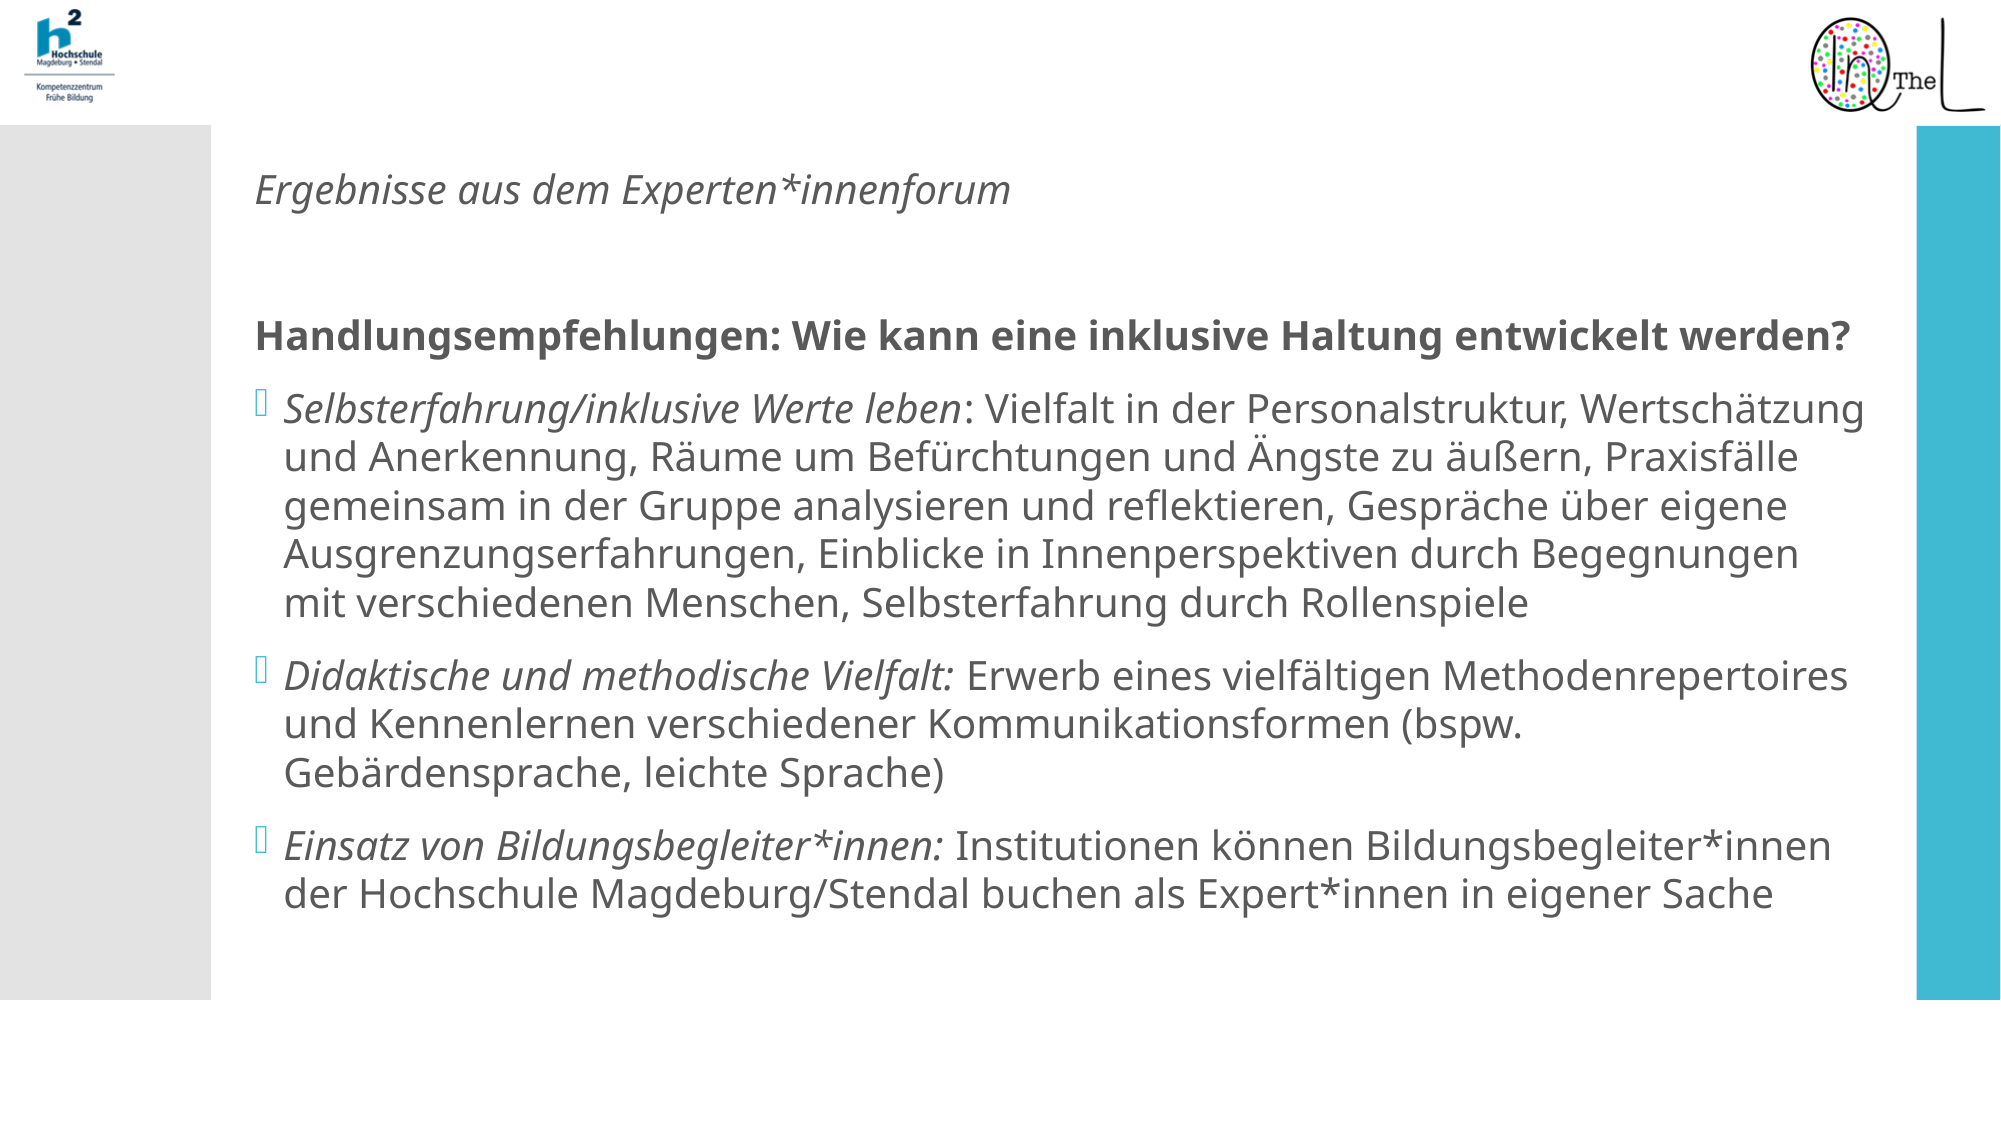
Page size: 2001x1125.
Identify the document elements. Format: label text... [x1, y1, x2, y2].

text_box [0, 0, 2000, 1125]
text_box [0, 124, 212, 1001]
picture [1809, 17, 1987, 113]
picture [13, 0, 127, 113]
list Ergebnisse aus dem Experten*innenforum Handlungsempfehlungen: Wie kann eine inklusive Haltung entwickelt werden? Selbsterfahrung/inklusive Werte leben: Vielfalt in der Personalstruktur, Wertschätzung und Anerkennung, Räume um Befürchtungen und Ängste zu äußern, Praxisfälle gemeinsam in der Gruppe analysieren und reflektieren, Gespräche über eigene Ausgrenzungserfahrungen, Einblicke in Innenperspektiven durch Begegnungen mit verschiedenen Menschen, Selbsterfahrung durch Rollenspiele Didaktische und methodische Vielfalt: Erwerb eines vielfältigen Methodenrepertoires und Kennenlernen verschiedener Kommunikationsformen (bspw. Gebärdensprache, leichte Sprache) Einsatz von Bildungsbegleiter*innen: Institutionen können Bildungsbegleiter*innen der Hochschule Magdeburg/Stendal buchen als Expert*innen in eigener Sache [239, 157, 1889, 968]
text_box [1916, 125, 2000, 1001]
